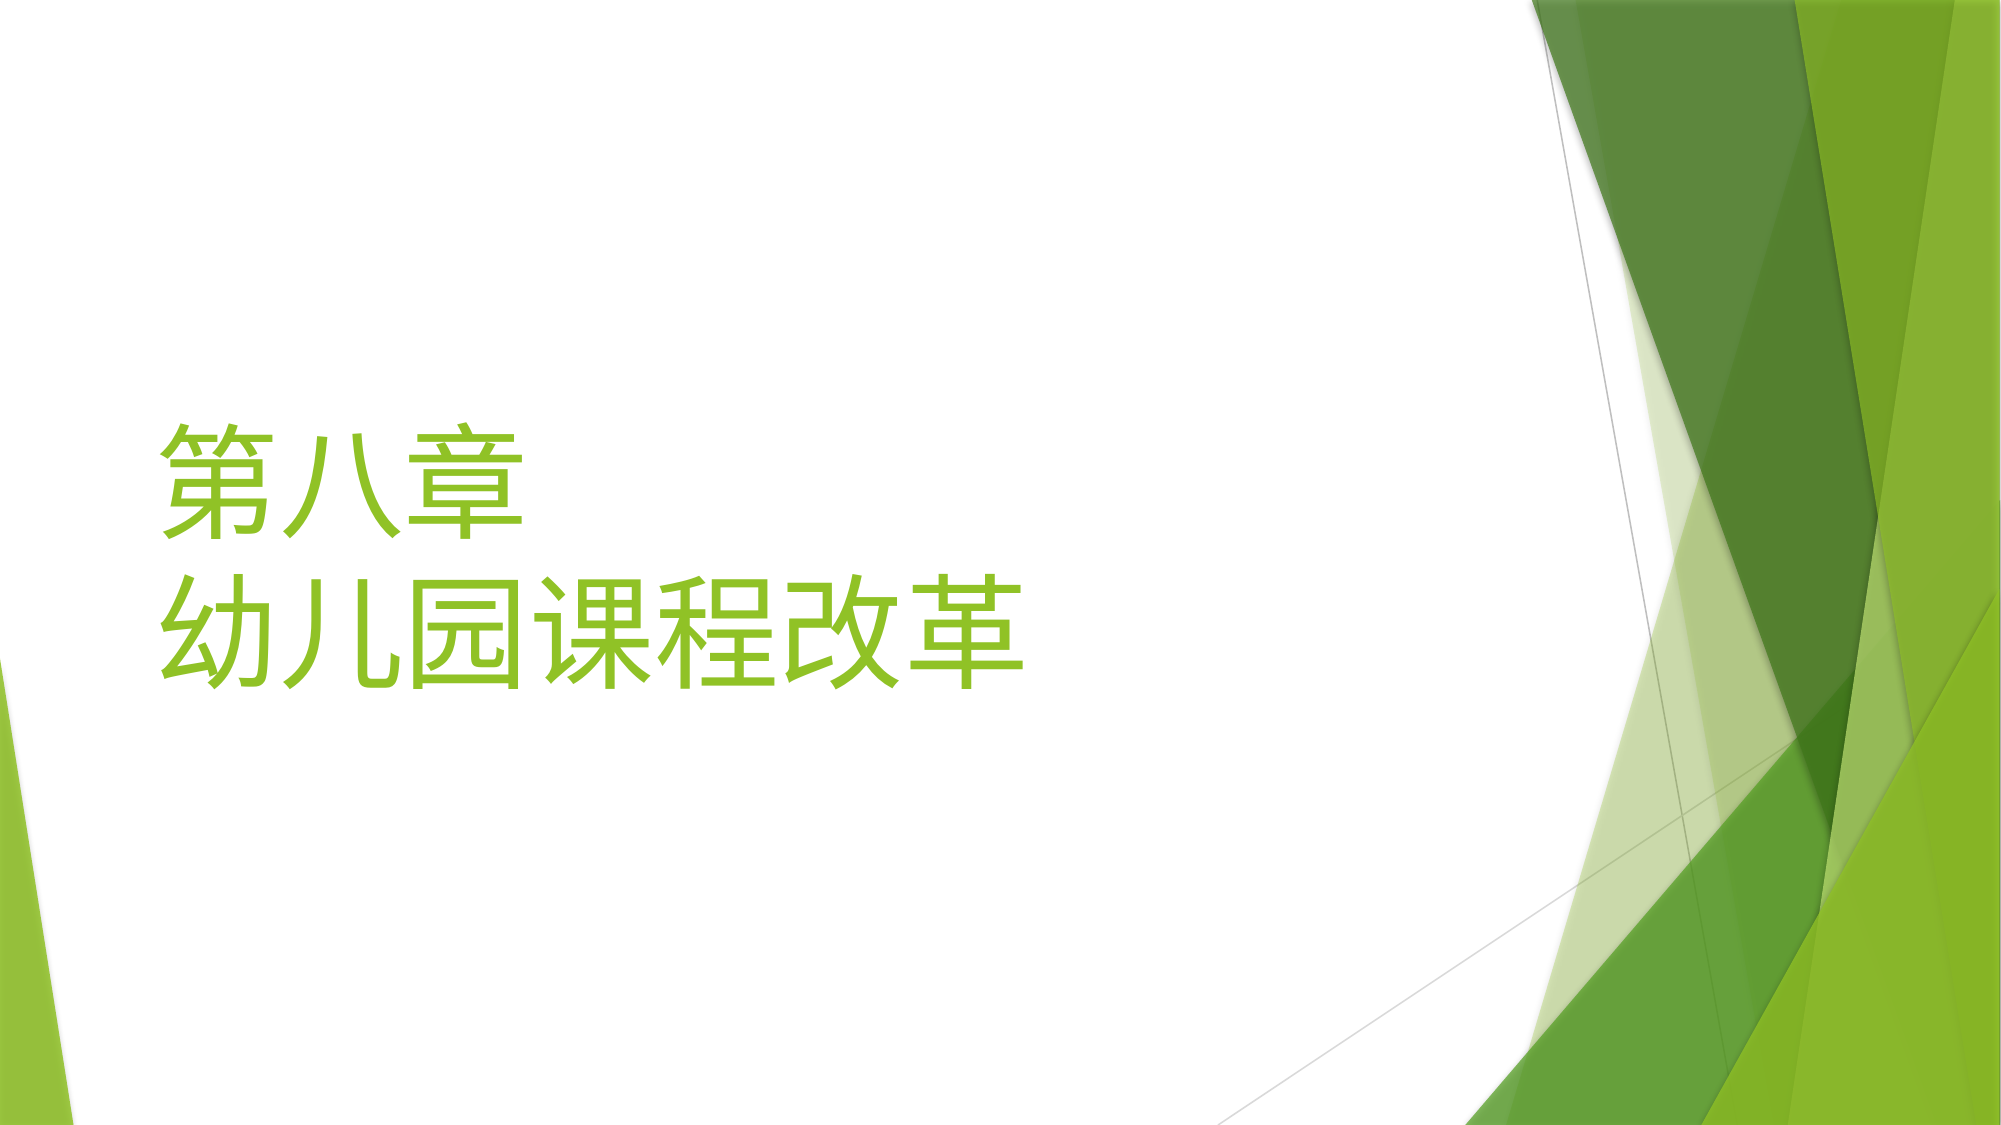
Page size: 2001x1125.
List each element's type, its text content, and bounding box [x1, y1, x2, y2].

title 第八章 幼儿园课程改革 [139, 412, 1571, 713]
